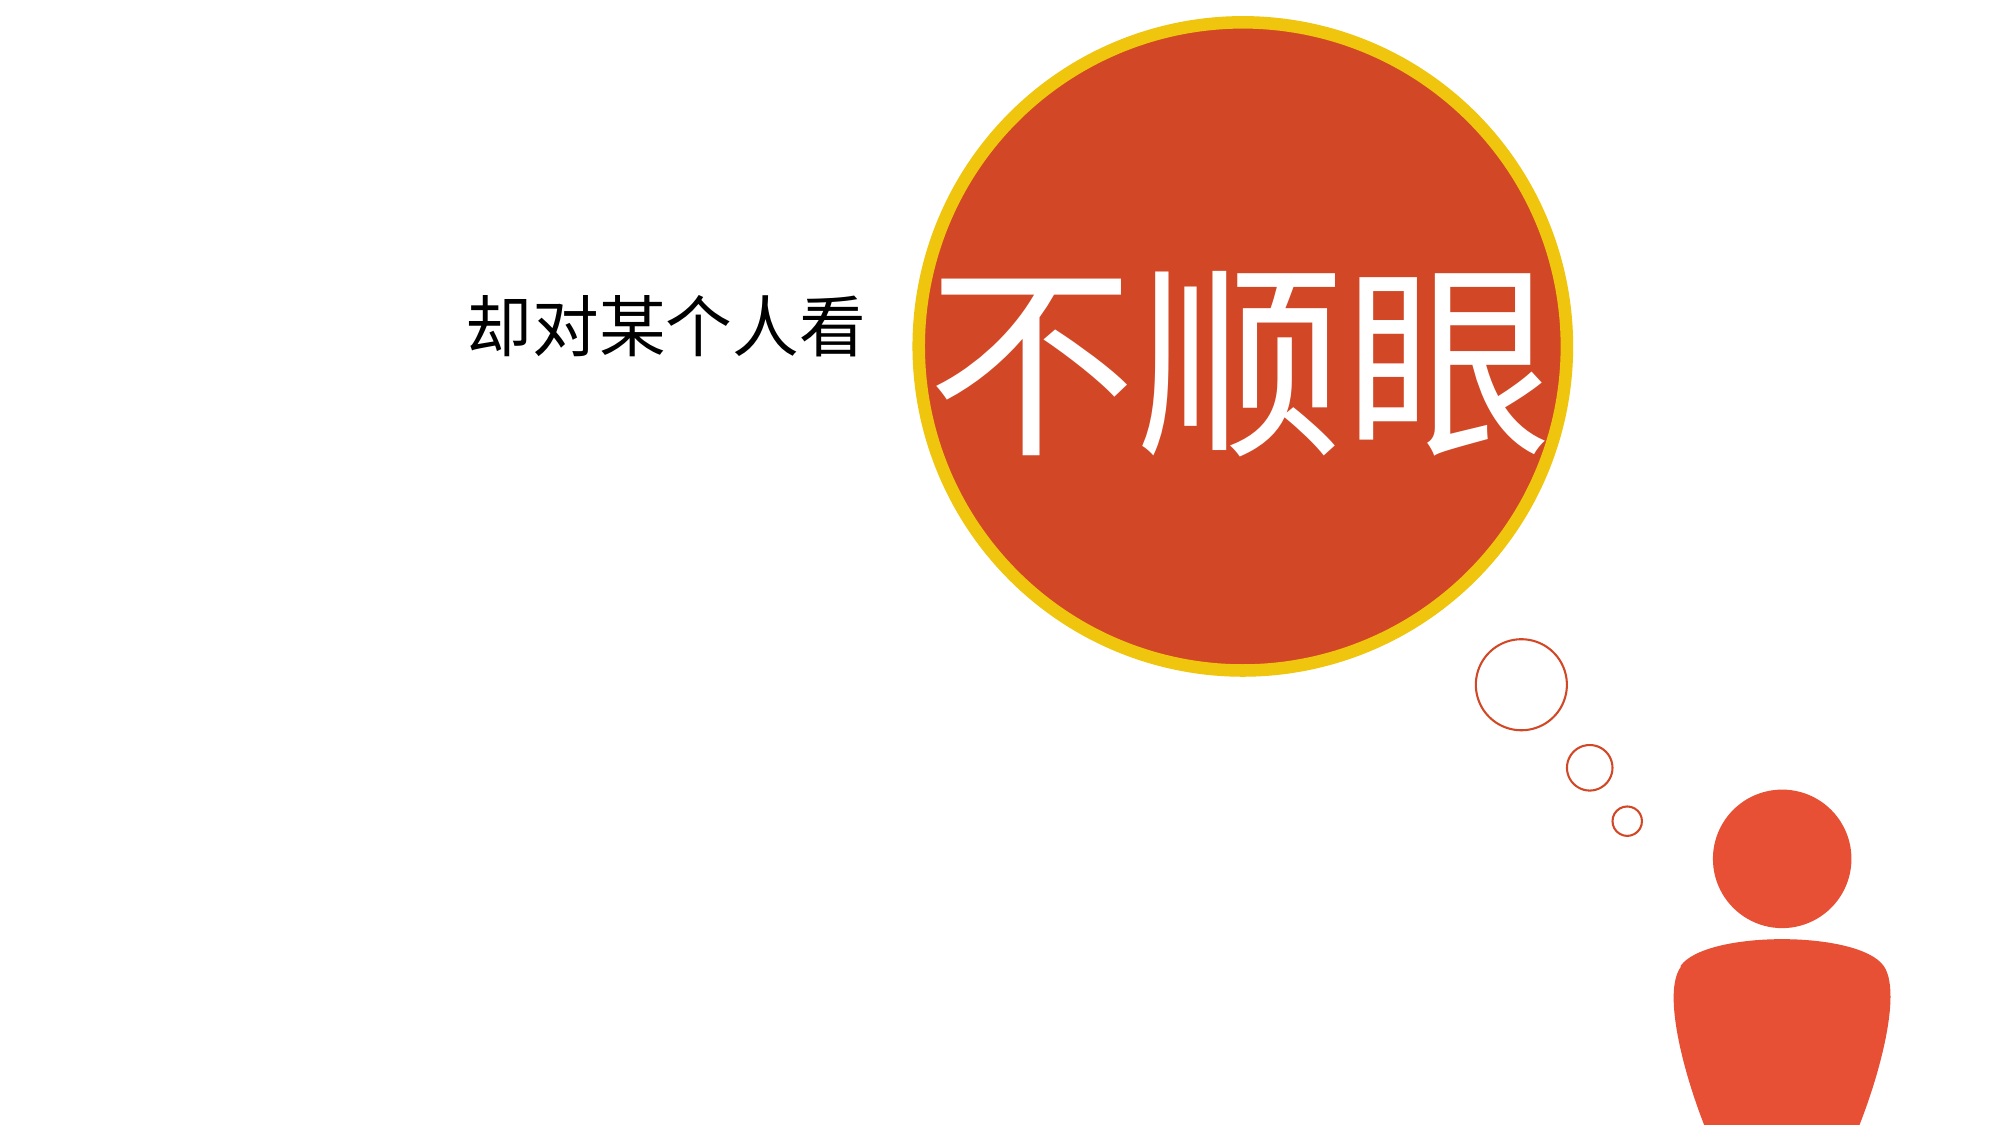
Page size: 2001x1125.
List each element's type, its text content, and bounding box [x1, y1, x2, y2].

text_box [1611, 805, 1644, 837]
text_box [1474, 638, 1568, 732]
text_box [950, 489, 1536, 672]
text_box [942, 21, 1544, 223]
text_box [1673, 790, 1891, 1125]
text_box 不顺眼 [913, 223, 1568, 489]
text_box [1565, 744, 1614, 792]
text_box 却对某个人看 [451, 277, 882, 373]
